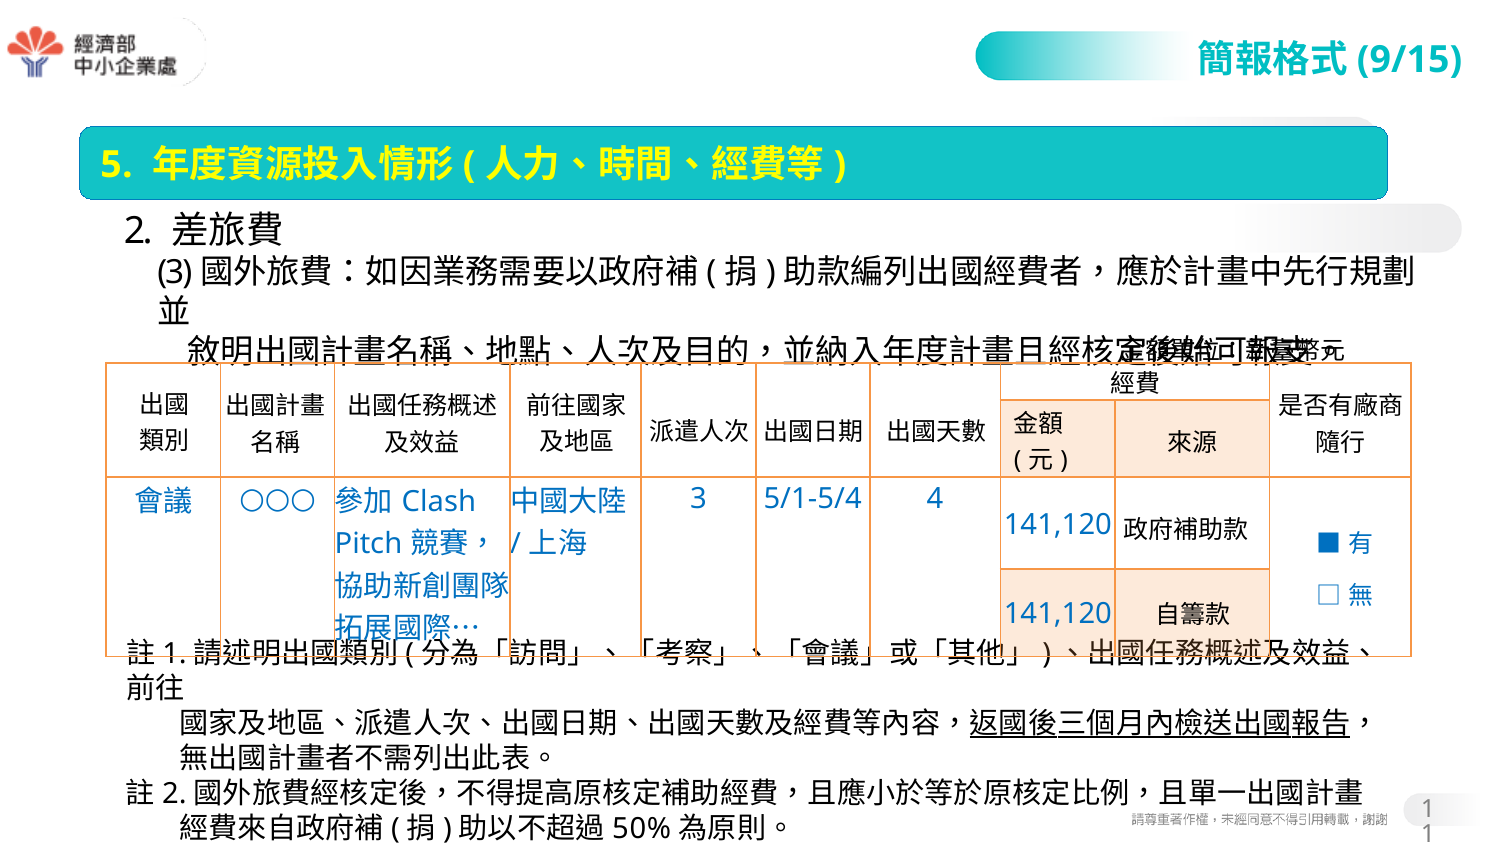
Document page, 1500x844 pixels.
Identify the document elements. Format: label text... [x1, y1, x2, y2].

text_box 註1.請述明出國類別(分為「訪問」、「考察」、「會議」或「其他」)、出國任務概述及效益、前往 國家及地區、派遣人次、出國日期、出國天數及經費等內容，返國後三個月內檢送出國報告， 無出國計畫者不需列出此表。 註2.國外旅費經核定後，不得提高原核定補助經費，且應小於等於原核定比例，且單一出國計畫經費來自政府補(捐)助以不超過50%為原則。 [123, 657, 1395, 844]
table_cell 參加Clash Pitch競賽，協助新創團隊拓展國際… [335, 478, 509, 656]
table_cell 141,120 [1001, 478, 1114, 568]
table_cell ■有 □無 [1270, 478, 1410, 656]
table_header 出國計畫 名稱 [221, 364, 334, 476]
table_cell 會議 [107, 478, 220, 656]
table_cell 來源 [1116, 401, 1269, 476]
text_box 5. 年度資源投入情形(人力、時間、經費等) [79, 126, 1388, 200]
text_box 金額單位：新臺幣元 [1105, 327, 1361, 373]
table_header 派遣人次 [642, 364, 755, 476]
slide_number 11 [1405, 787, 1464, 833]
table_header 出國日期 [757, 364, 869, 476]
table_cell 141,120 [1001, 570, 1114, 656]
table_cell 自籌款 [1116, 570, 1269, 656]
table_cell 中國大陸/上海 [511, 478, 640, 656]
table_header 前往國家 及地區 [511, 364, 640, 476]
table_header 出國 類別 [107, 364, 220, 476]
table_cell ○○○ [221, 478, 334, 656]
table_header 出國天數 [871, 364, 1000, 476]
list 簡報格式(9/15) [952, 27, 1478, 131]
table_cell 3 [642, 478, 755, 656]
picture [0, 0, 1500, 844]
table_header 出國任務概述及效益 [335, 364, 509, 476]
table_header 經費 [1001, 364, 1269, 399]
table_cell 政府補助款 [1116, 478, 1269, 568]
table_cell 金額(元) [1001, 401, 1114, 476]
table_cell 5/1-5/4 [757, 478, 869, 656]
table_header 是否有廠商 隨行 [1270, 364, 1410, 476]
table_cell 4 [871, 478, 1000, 656]
text_box 2. 差旅費 (3)國外旅費：如因業務需要以政府補(捐)助款編列出國經費者，應於計畫中先行規劃並 敘明出國計畫名稱、地點、人次及目的，並納入年度計畫且經核定後始可報支。 [121, 185, 1424, 371]
